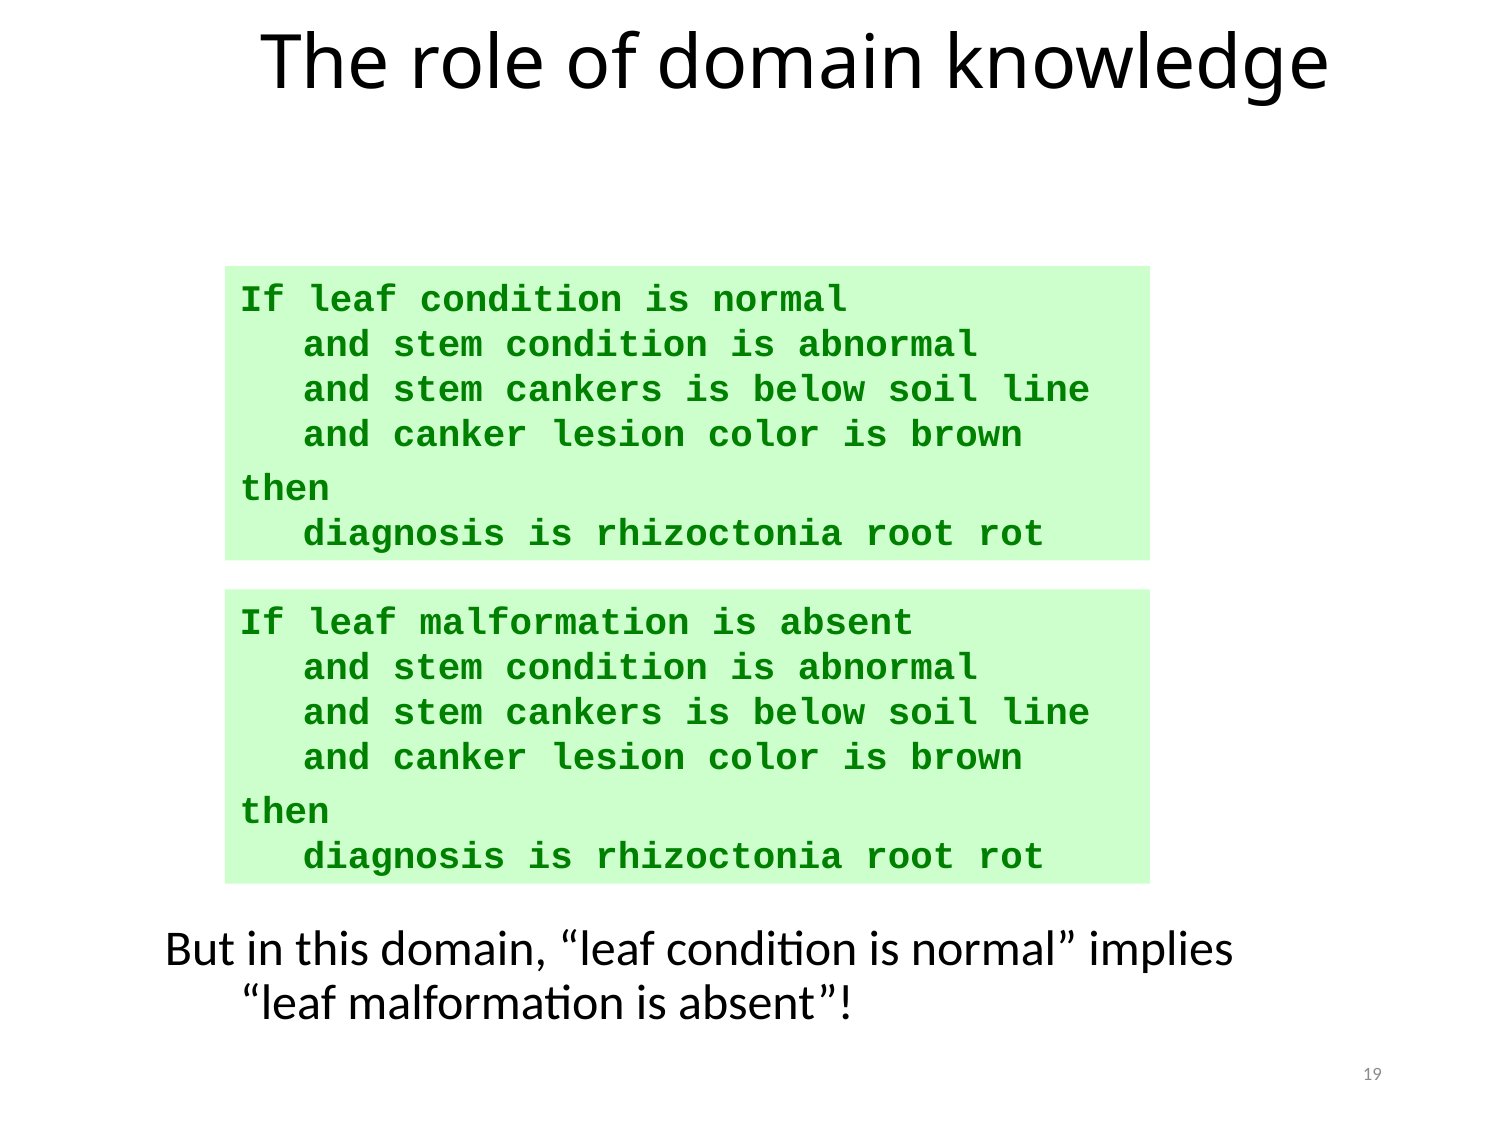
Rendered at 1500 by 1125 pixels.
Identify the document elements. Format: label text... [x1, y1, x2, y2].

list But in this domain, “leaf condition is normal” implies “leaf malformation is absent”! [150, 915, 1500, 1125]
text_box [224, 589, 1150, 884]
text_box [224, 266, 1151, 561]
title The role of domain knowledge [245, 0, 1500, 159]
